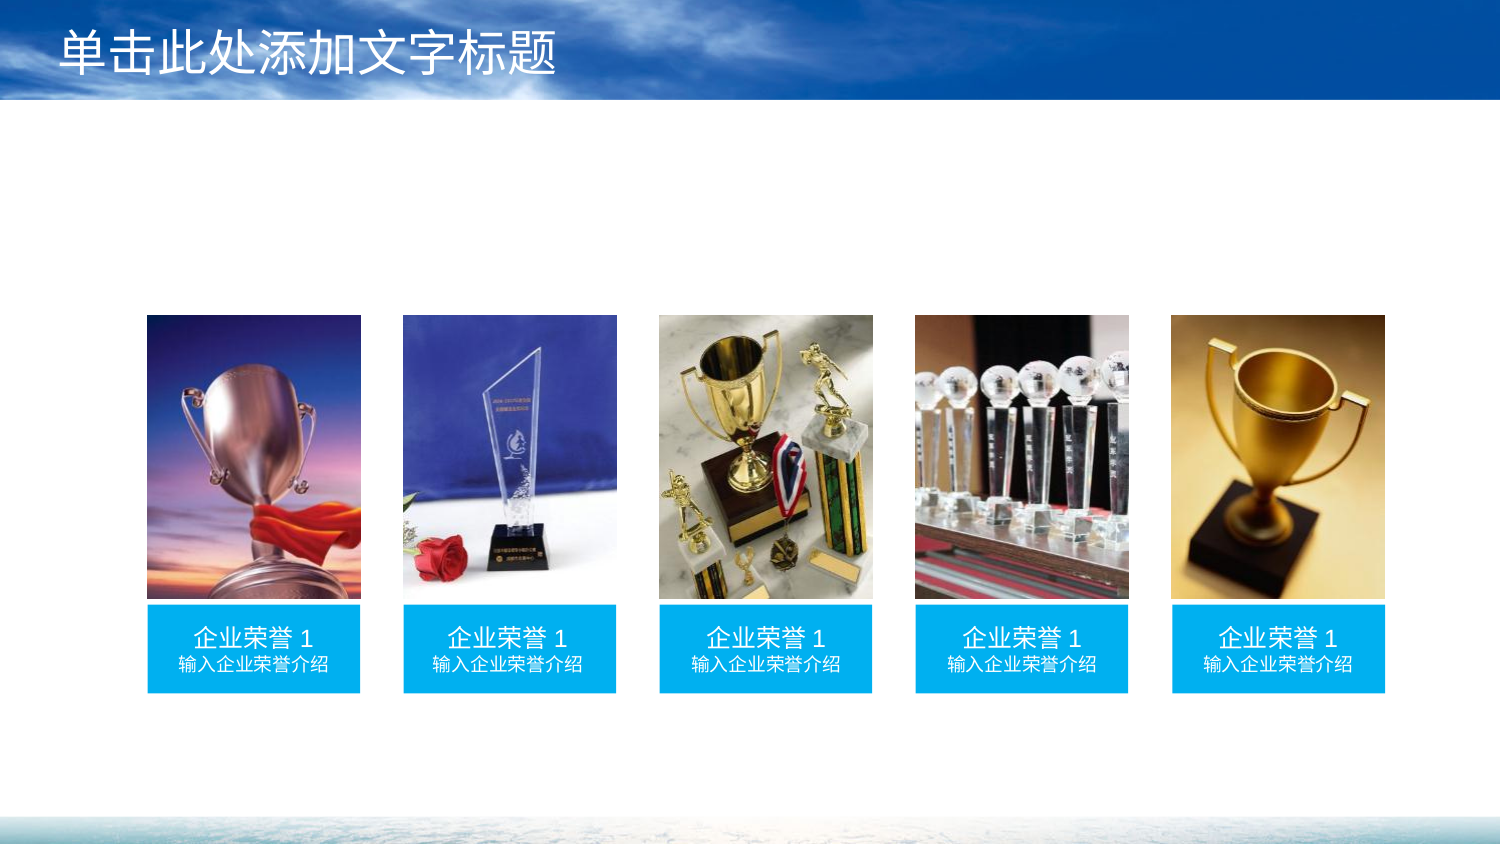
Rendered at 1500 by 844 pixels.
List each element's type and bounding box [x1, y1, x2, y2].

text_box [147, 315, 361, 694]
text_box [403, 315, 617, 694]
picture [0, 817, 1500, 844]
text_box [915, 315, 1129, 694]
picture [0, 0, 1500, 99]
text_box [659, 315, 873, 694]
text_box [1171, 315, 1386, 694]
